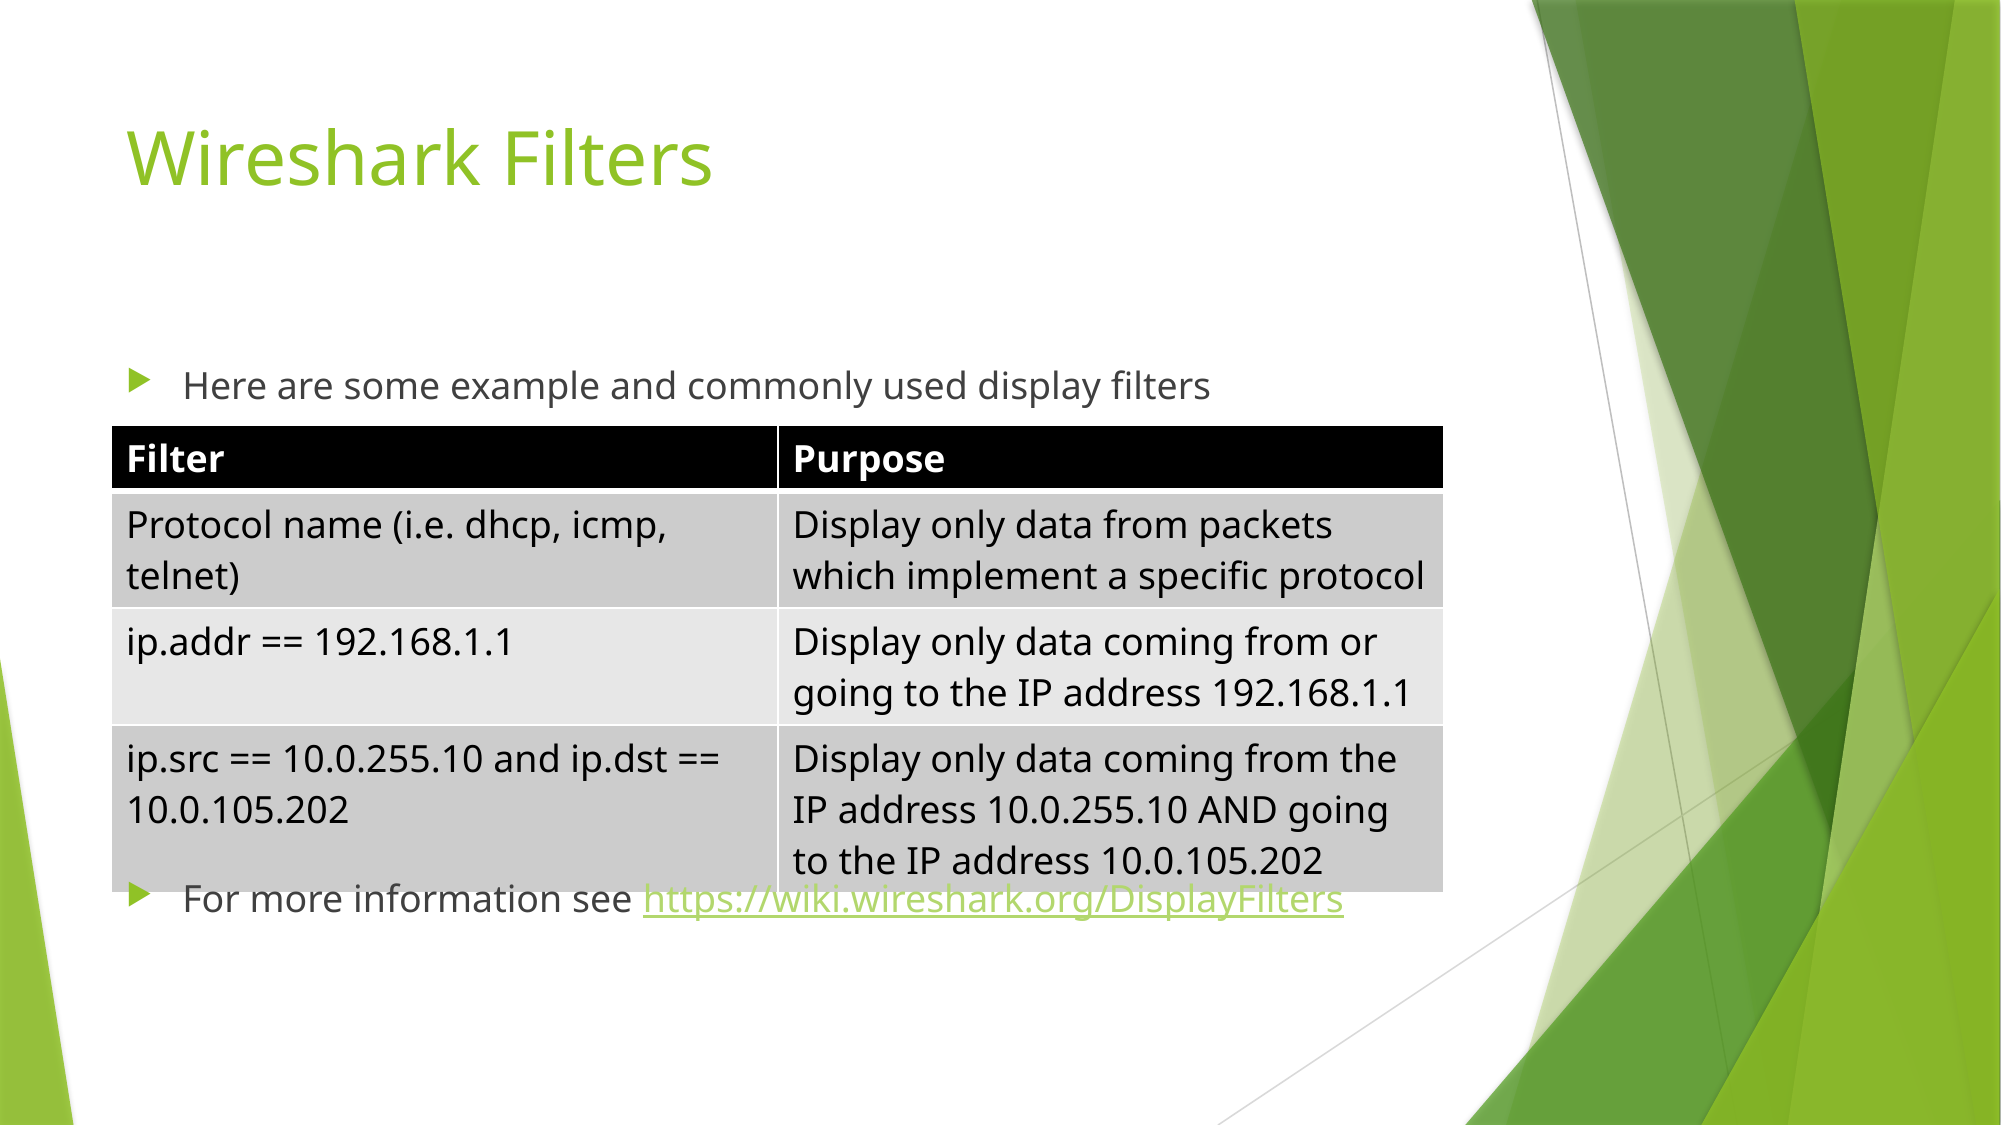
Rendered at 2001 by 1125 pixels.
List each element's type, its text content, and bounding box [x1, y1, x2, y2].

table_cell Display only data coming from the IP address 10.0.255.10 AND going to the IP address 10.0.105.202 [779, 726, 1443, 864]
table_header Filter [112, 426, 777, 488]
table_cell ip.addr == 192.168.1.1 [112, 609, 777, 724]
title Wireshark Filters [111, 102, 1522, 320]
table_cell Display only data coming from or going to the IP address 192.168.1.1 [779, 609, 1443, 724]
text_box For more information see https://wiki.wireshark.org/DisplayFilters [111, 864, 1522, 1006]
table_header Purpose [779, 426, 1443, 488]
table_cell ip.src == 10.0.255.10 and ip.dst == 10.0.105.202 [112, 726, 777, 864]
table_cell Protocol name (i.e. dhcp, icmp, telnet) [112, 494, 777, 607]
table_cell Display only data from packets which implement a specific protocol [779, 494, 1443, 607]
list Here are some example and commonly used display filters [111, 354, 1522, 496]
